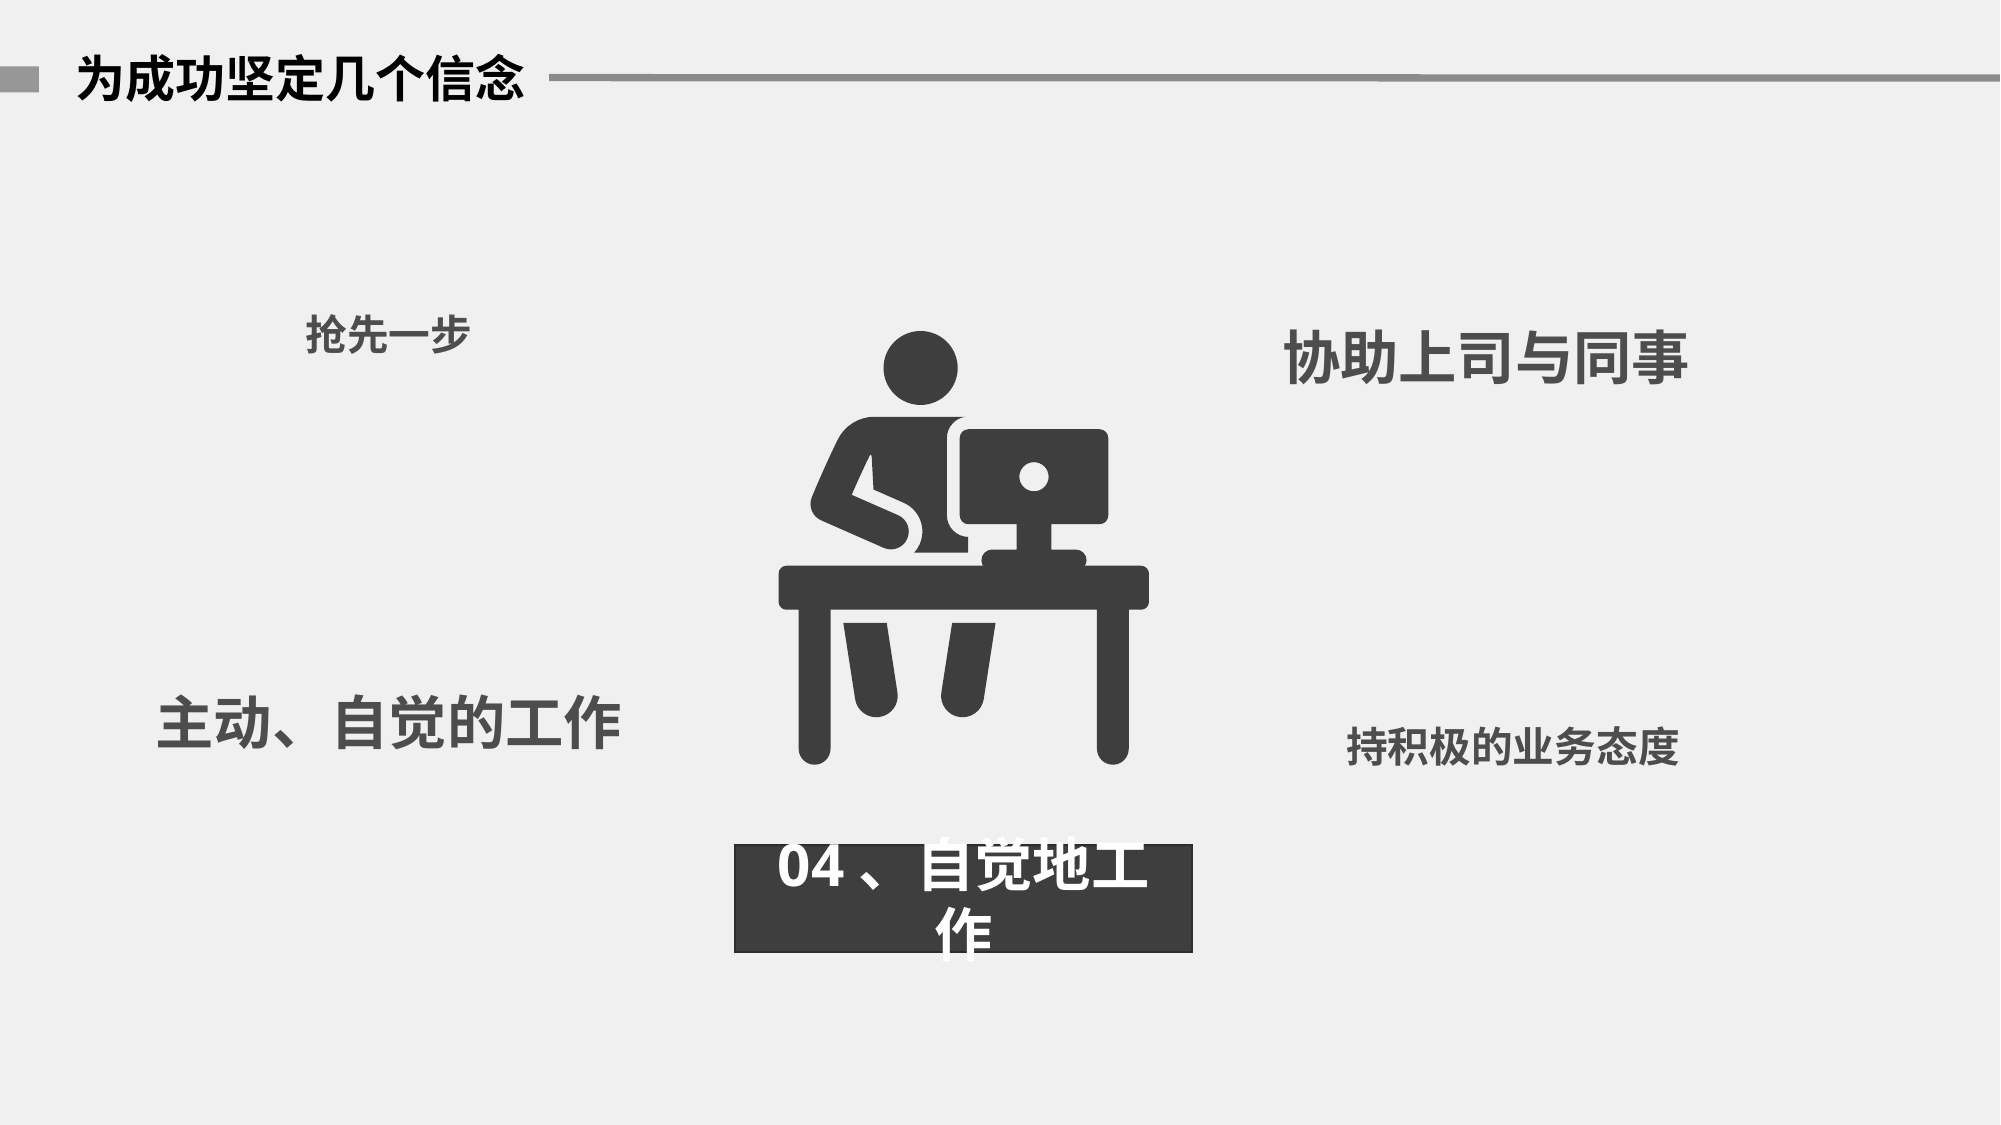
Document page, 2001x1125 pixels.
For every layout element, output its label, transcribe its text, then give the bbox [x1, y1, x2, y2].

text_box 04、自觉地工作 [734, 844, 1193, 953]
text_box 主动、自觉的工作 [141, 678, 637, 764]
text_box 持积极的业务态度 [1331, 713, 1705, 778]
text_box [810, 416, 969, 553]
text_box [778, 429, 1149, 765]
text_box 为成功坚定几个信念 [60, 40, 549, 115]
text_box [883, 331, 958, 405]
text_box 抢先一步 [290, 301, 488, 367]
text_box 协助上司与同事 [1267, 243, 1705, 399]
text_box [0, 65, 40, 93]
